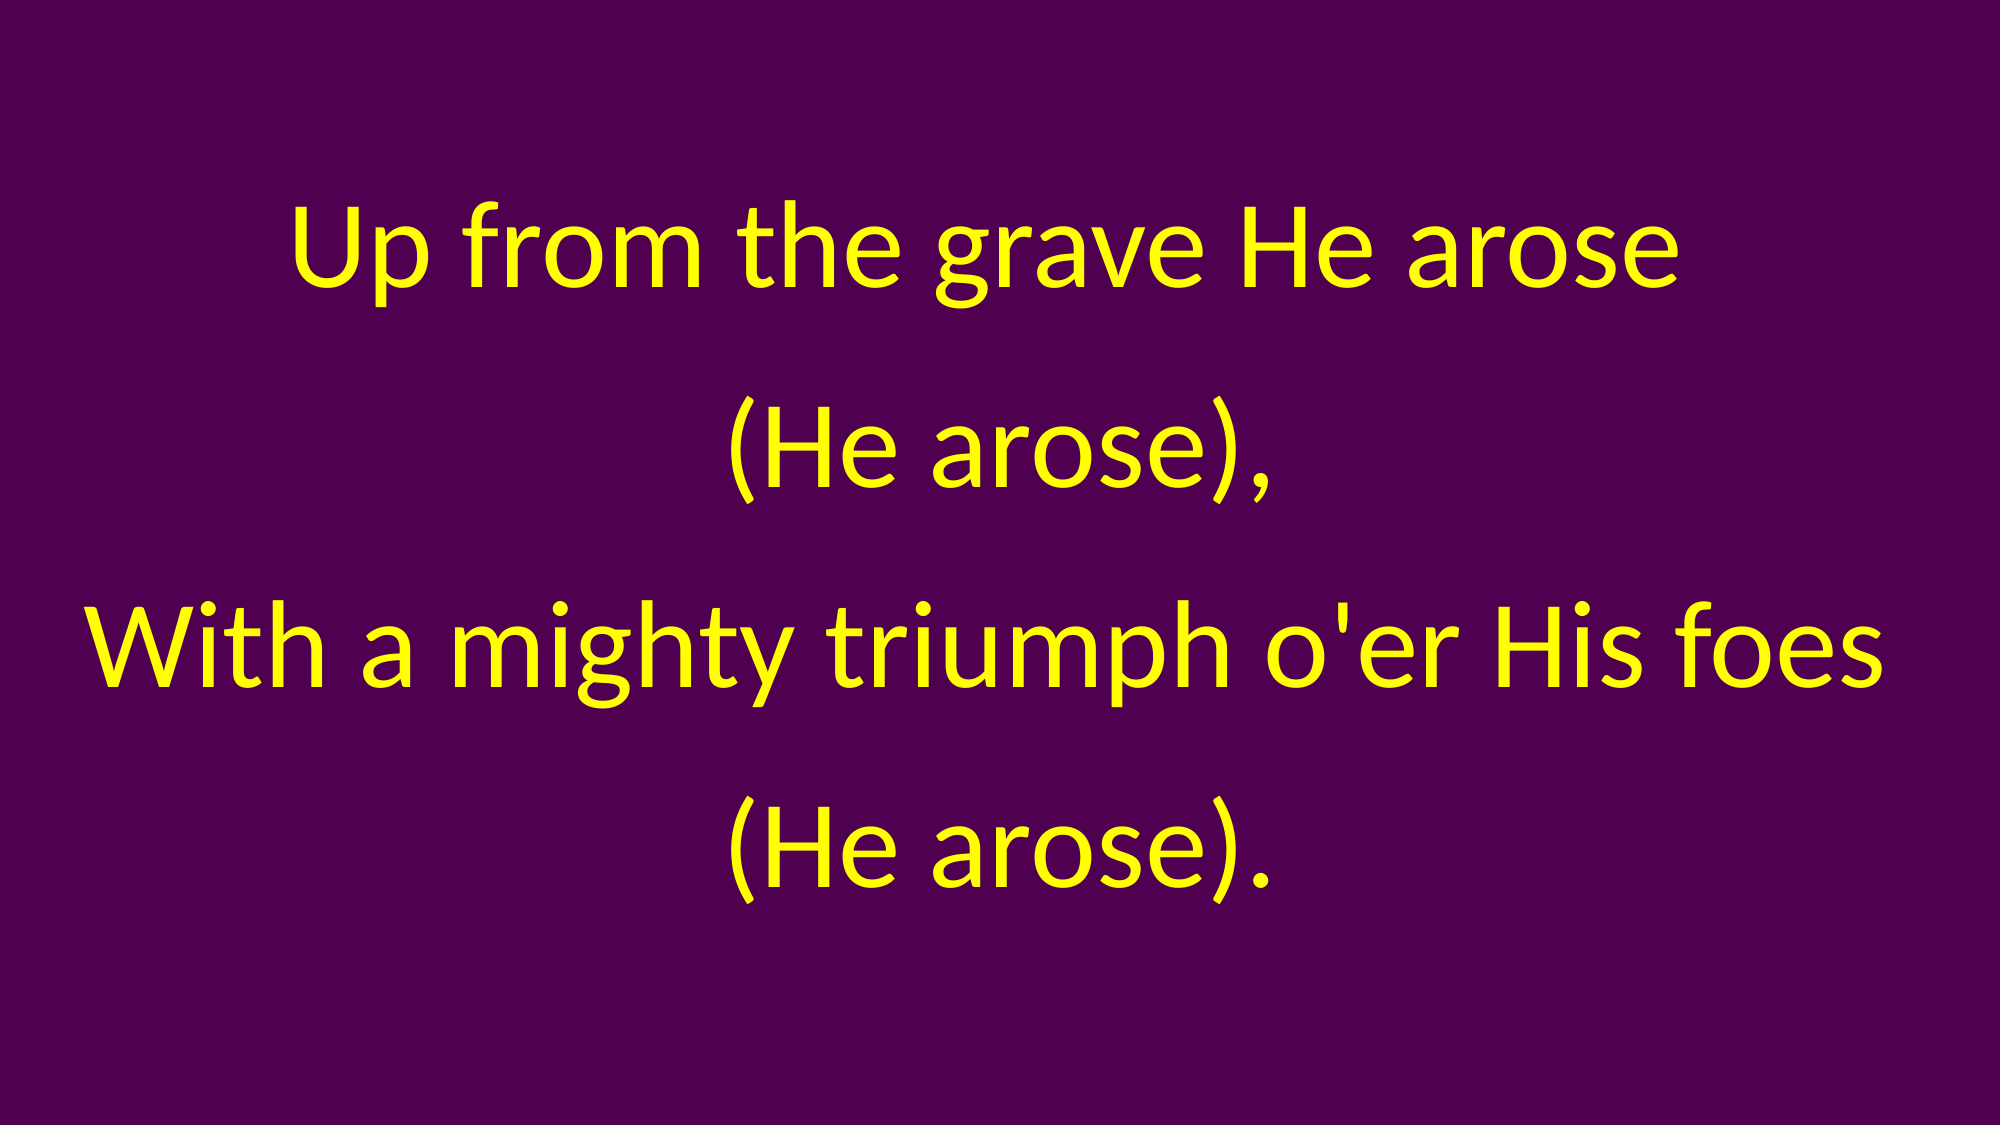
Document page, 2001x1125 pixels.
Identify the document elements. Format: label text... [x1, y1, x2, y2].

text_box Up from the grave He arose (He arose), With a mighty triumph o'er His foes (He arose). [0, 154, 2000, 920]
